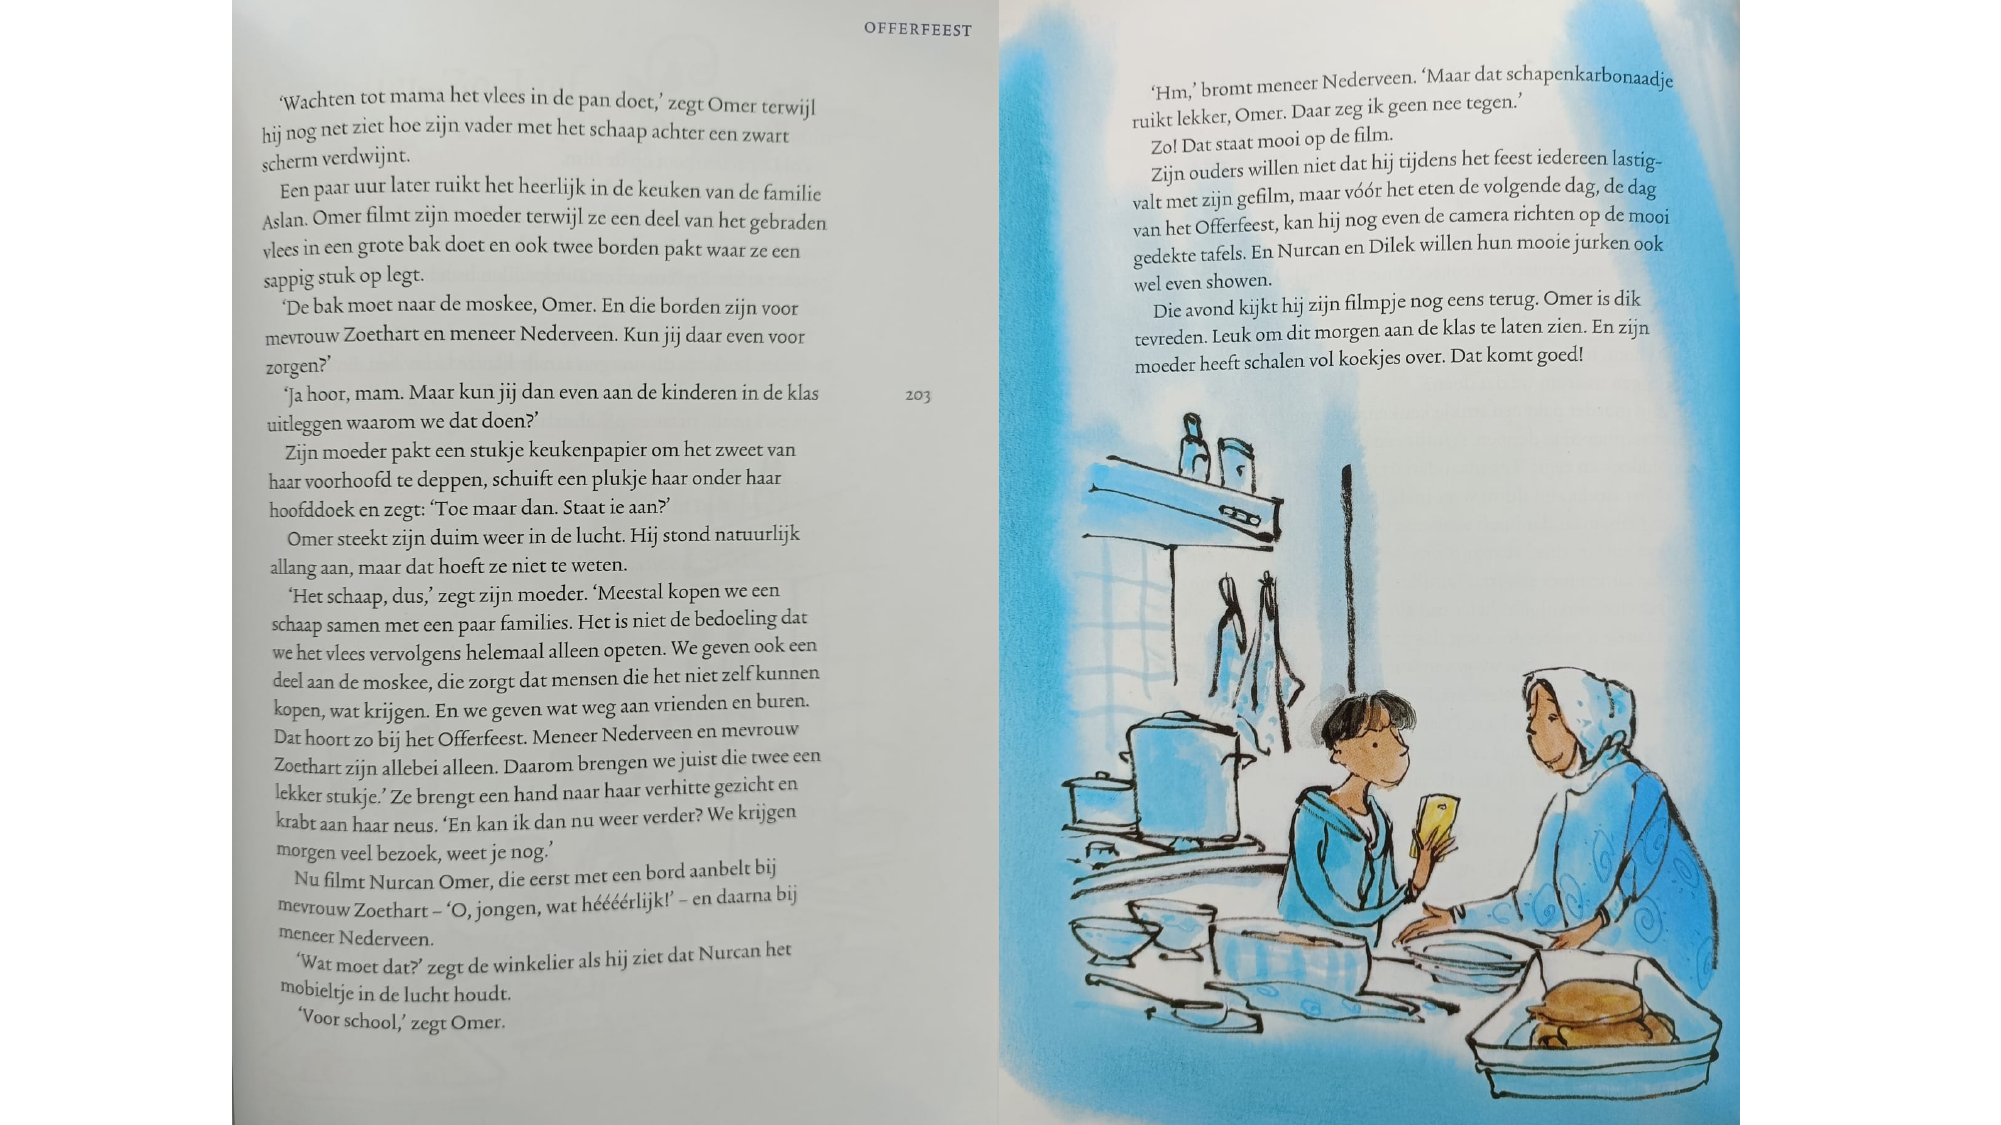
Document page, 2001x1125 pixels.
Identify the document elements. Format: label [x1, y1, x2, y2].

picture [232, 0, 1740, 1125]
